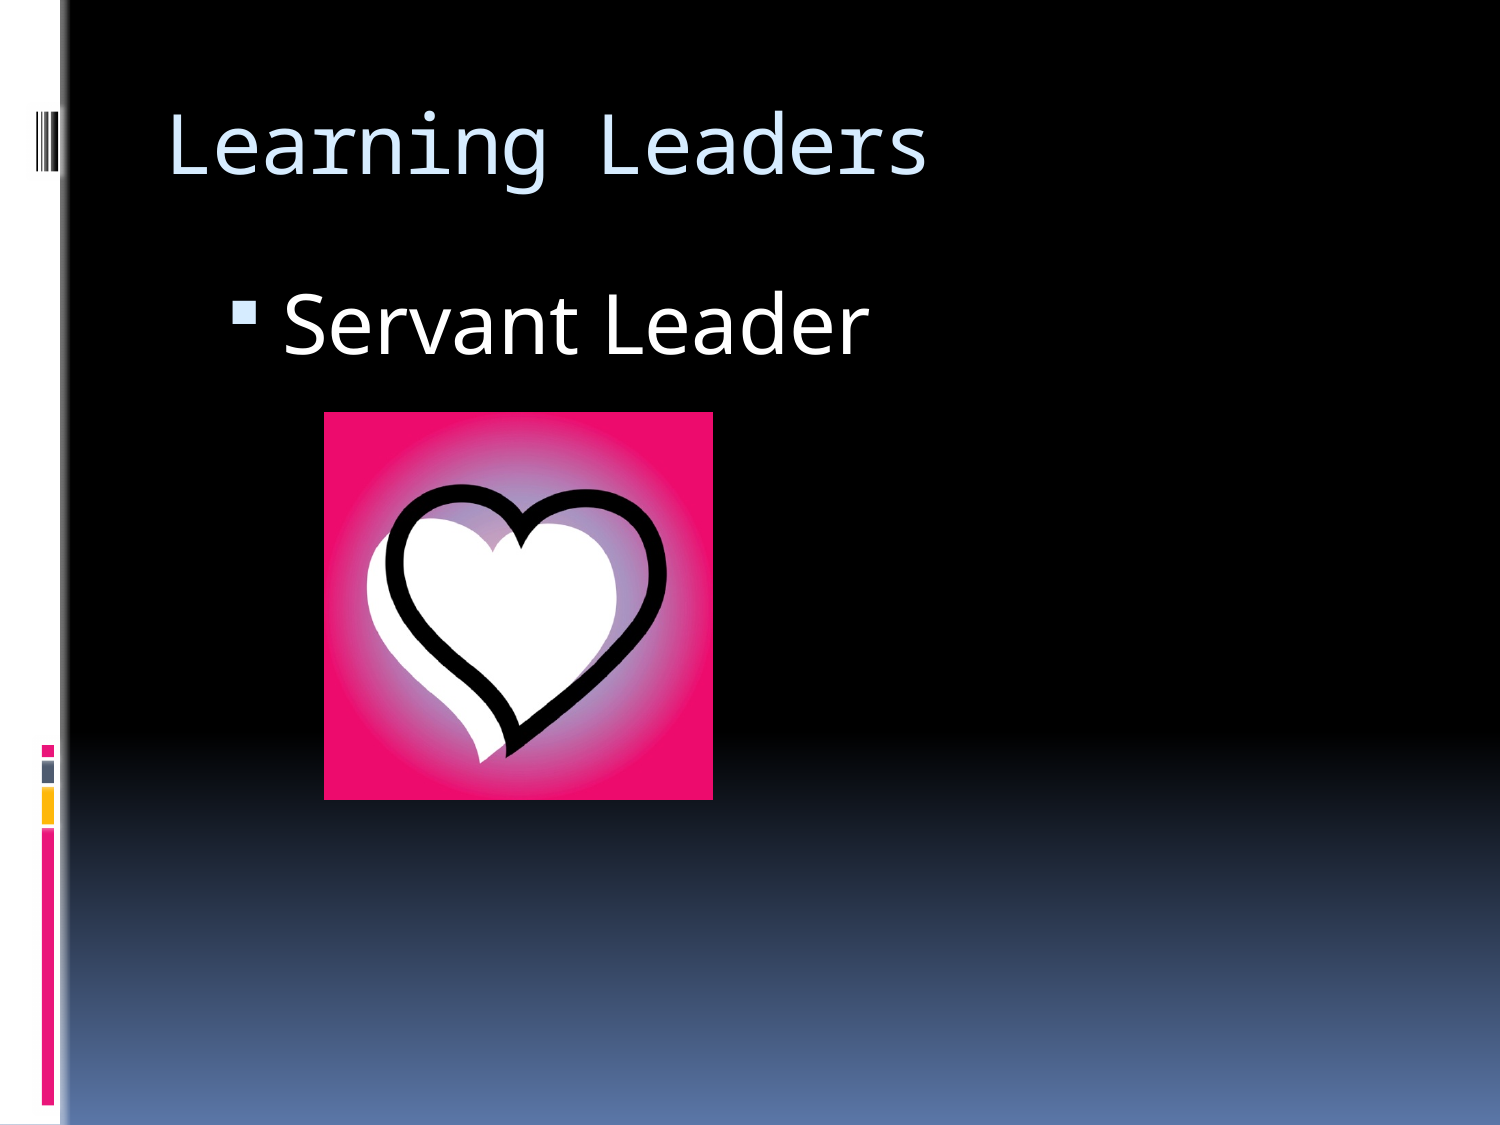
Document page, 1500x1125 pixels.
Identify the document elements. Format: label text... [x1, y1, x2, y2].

list Servant Leader [200, 275, 1463, 1050]
picture [324, 411, 714, 801]
title Learning Leaders [150, 83, 1425, 234]
